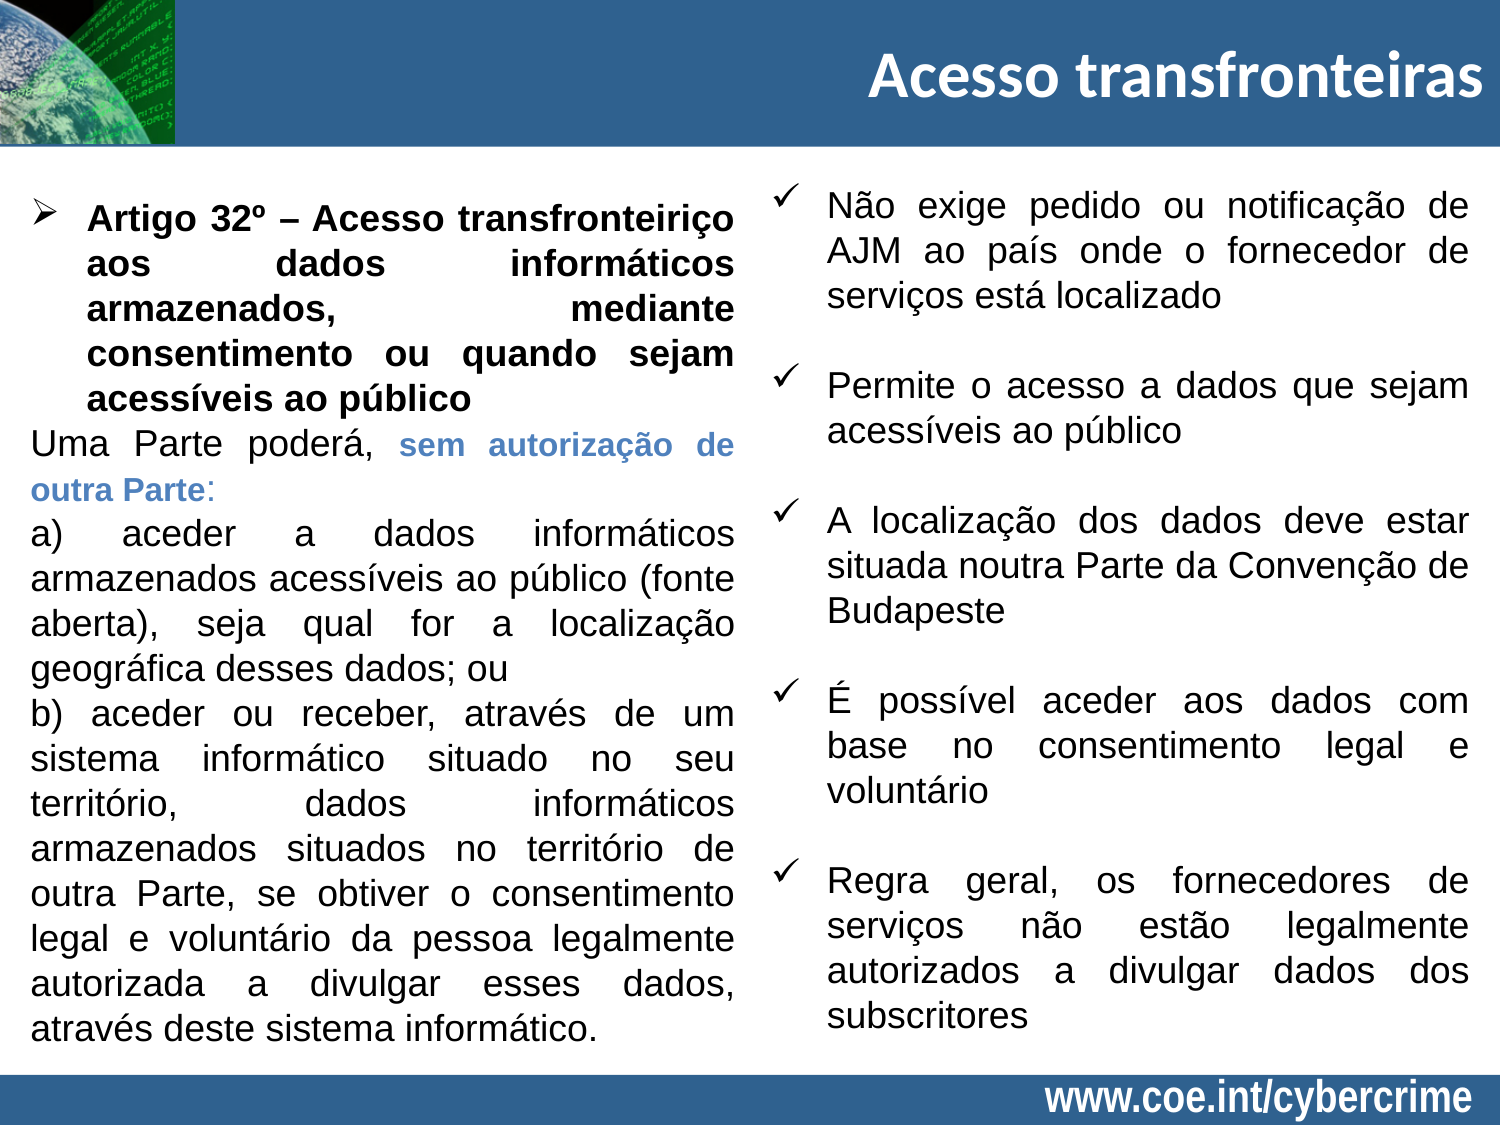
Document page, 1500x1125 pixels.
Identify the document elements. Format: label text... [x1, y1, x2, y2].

text_box Acesso transfronteiras [177, 0, 1500, 149]
text_box [0, 1073, 1030, 1125]
picture [0, 0, 175, 144]
text_box www.coe.int/cybercrime [1030, 1059, 1500, 1125]
text_box Artigo 32º – Acesso transfronteiriço aos dados informáticos armazenados, mediante consentimento ou quando sejam acessíveis ao público Uma Parte poderá, sem autorização de outra Parte: a) aceder a dados informáticos armazenados acessíveis ao público (fonte aberta), seja qual for a localização geográfica desses dados; ou b) aceder ou receber, através de um sistema informático situado no seu território, dados informáticos armazenados situados no território de outra Parte, se obtiver o consentimento legal e voluntário da pessoa legalmente autorizada a divulgar esses dados, através deste sistema informático. [15, 186, 750, 1057]
text_box Não exige pedido ou notificação de AJM ao país onde o fornecedor de serviços está localizado Permite o acesso a dados que sejam acessíveis ao público A localização dos dados deve estar situada noutra Parte da Convenção de Budapeste É possível aceder aos dados com base no consentimento legal e voluntário Regra geral, os fornecedores de serviços não estão legalmente autorizados a divulgar dados dos subscritores [755, 173, 1485, 1094]
